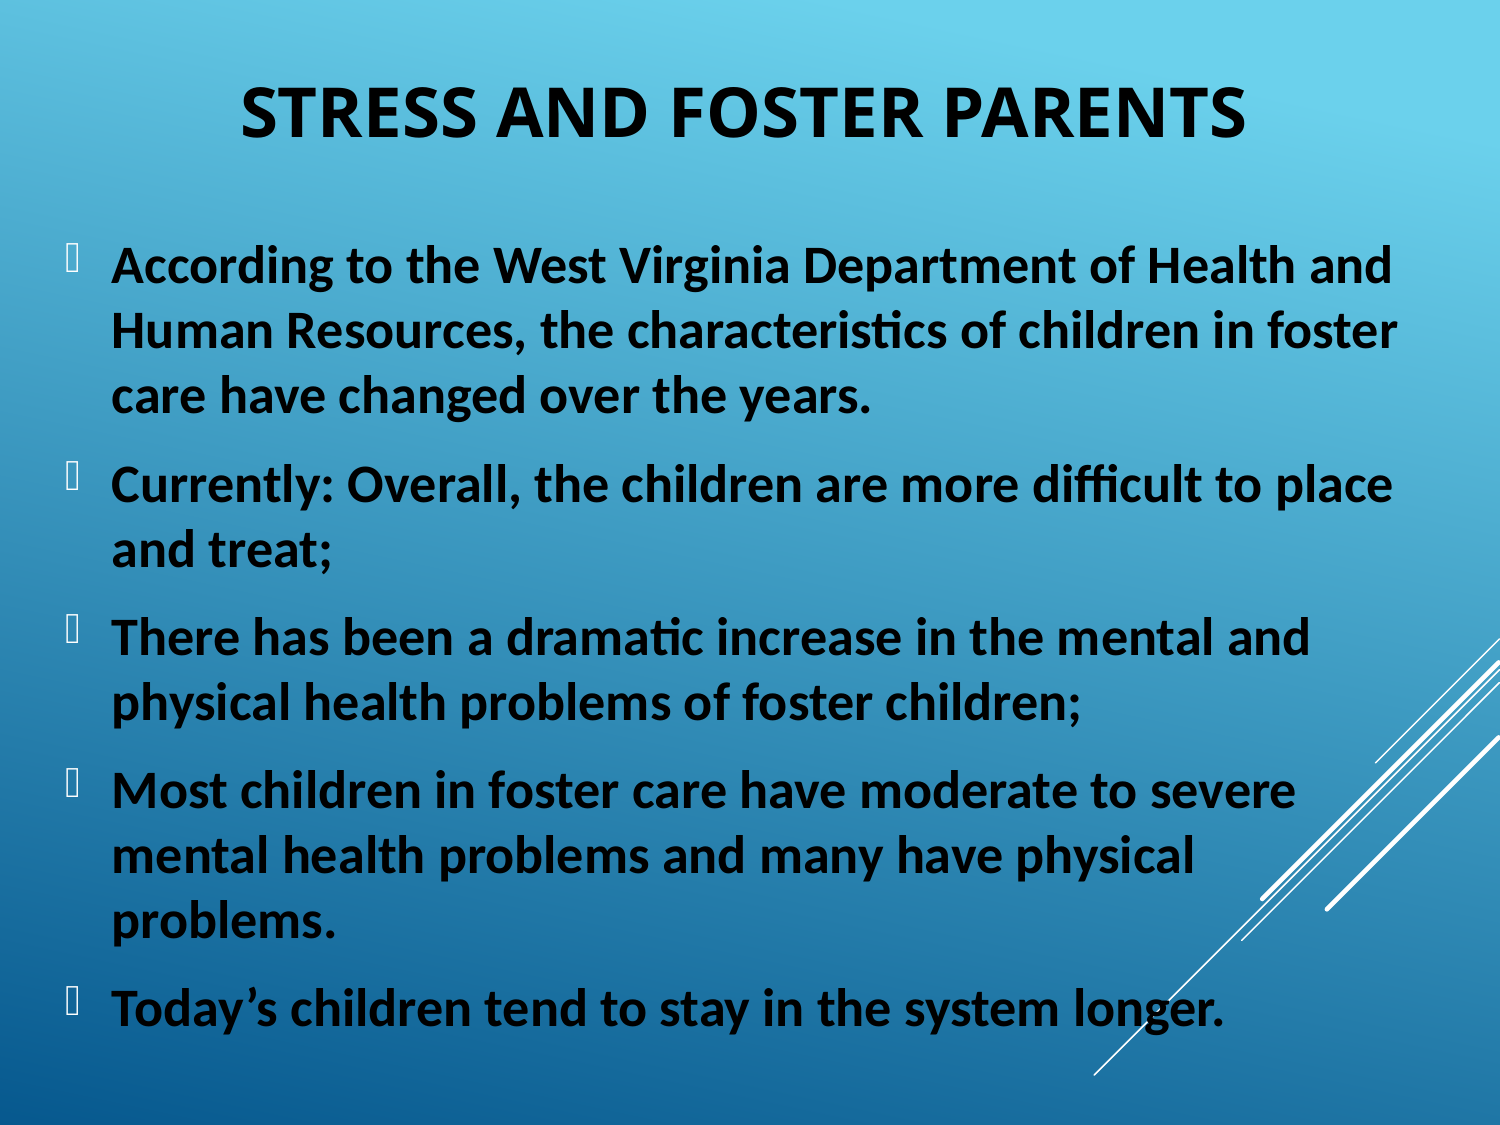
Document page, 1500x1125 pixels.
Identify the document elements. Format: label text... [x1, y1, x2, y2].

list According to the West Virginia Department of Health and Human Resources, the characteristics of children in foster care have changed over the years. Currently: Overall, the children are more difficult to place and treat; There has been a dramatic increase in the mental and physical health problems of foster children; Most children in foster care have moderate to severe mental health problems and many have physical problems. Today’s children tend to stay in the system longer. [50, 612, 1438, 738]
title Stress and Foster Parents [225, 50, 1301, 244]
